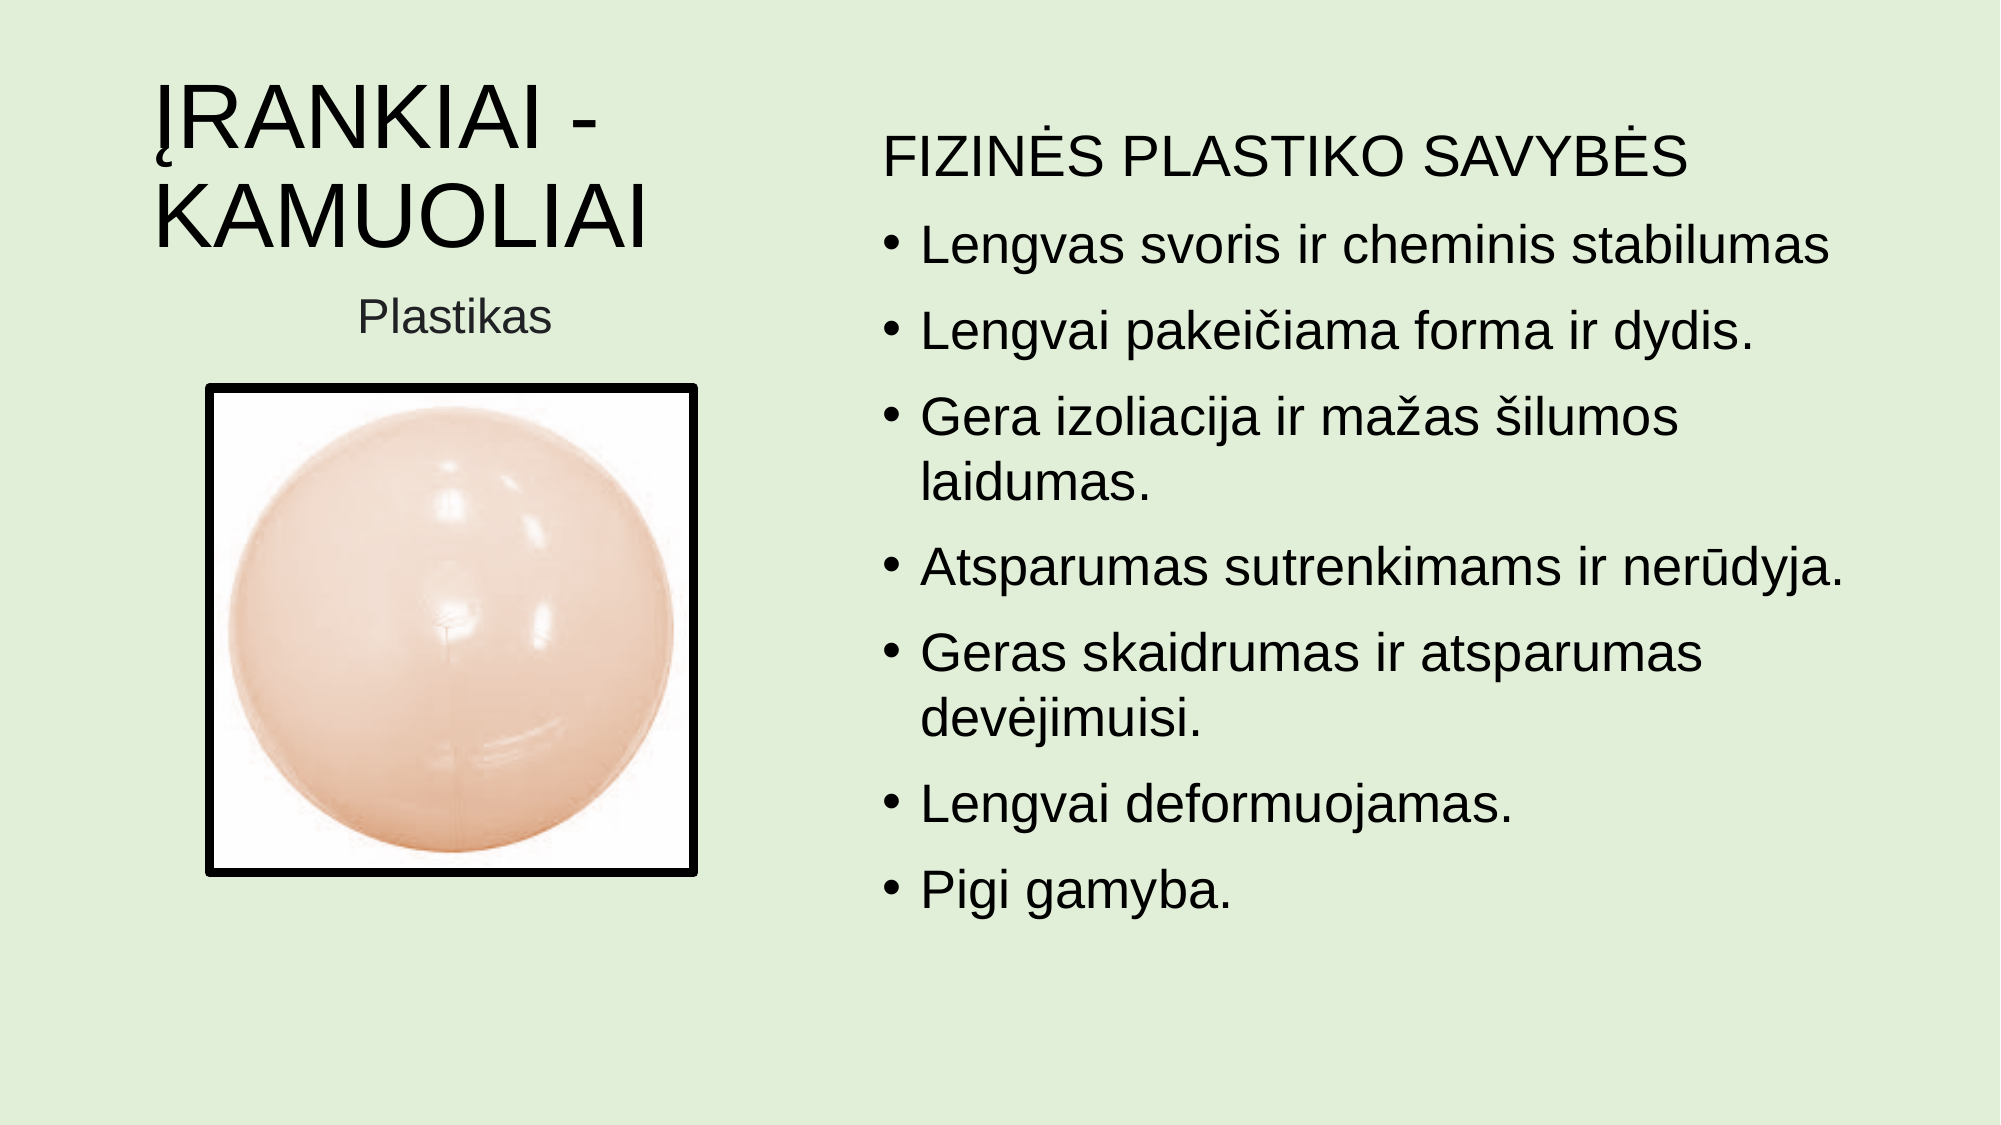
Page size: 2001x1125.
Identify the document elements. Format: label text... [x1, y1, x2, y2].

text_box FIZINĖS PLASTIKO SAVYBĖS Lengvas svoris ir cheminis stabilumas Lengvai pakeičiama forma ir dydis. Gera izoliacija ir mažas šilumos laidumas. Atsparumas sutrenkimams ir nerūdyja. Geras skaidrumas ir atsparumas devėjimuisi. Lengvai deformuojamas. Pigi gamyba. [867, 110, 1936, 1039]
title ĮRANKIAI - KAMUOLIAI [137, 59, 881, 278]
picture [213, 392, 690, 869]
list Plastikas [342, 277, 578, 391]
